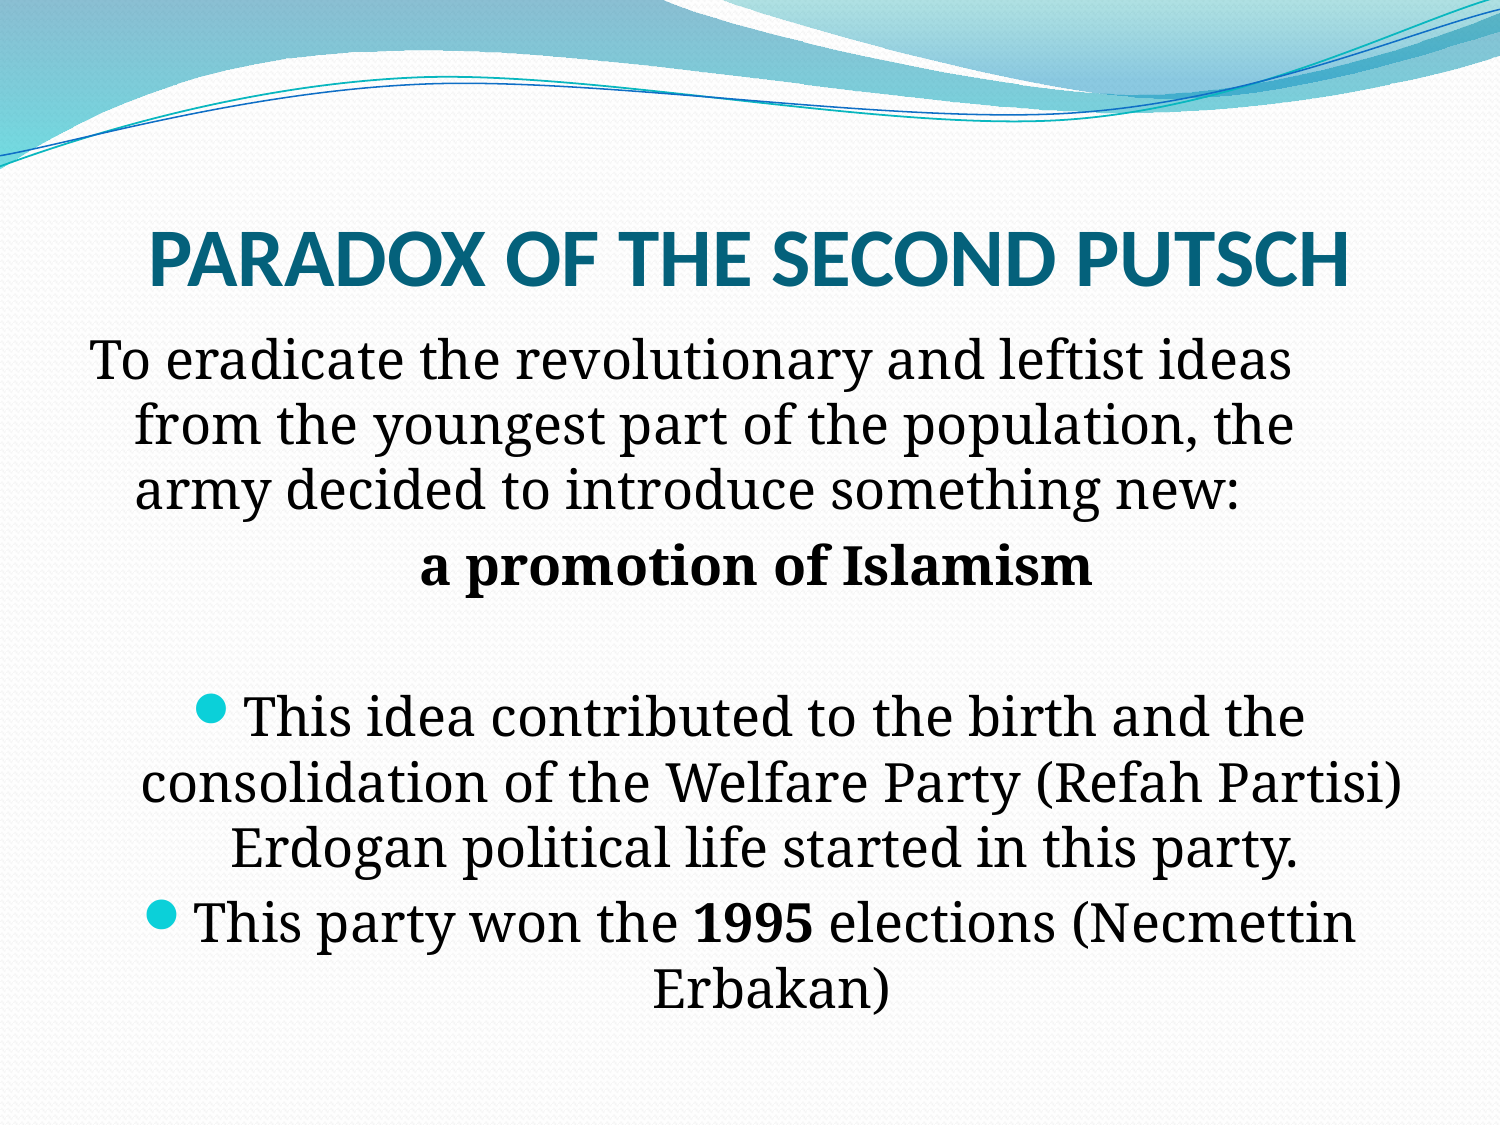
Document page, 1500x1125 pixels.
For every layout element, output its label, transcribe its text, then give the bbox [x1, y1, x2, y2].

list To eradicate the revolutionary and leftist ideas from the youngest part of the population, the army decided to introduce something new: a promotion of Islamism This idea contributed to the birth and the consolidation of the Welfare Party (Refah Partisi) Erdogan political life started in this party. This party won the 1995 elections (Necmettin Erbakan) [75, 317, 1425, 1038]
title PARADOX OF THE SECOND PUTSCH [75, 115, 1425, 303]
